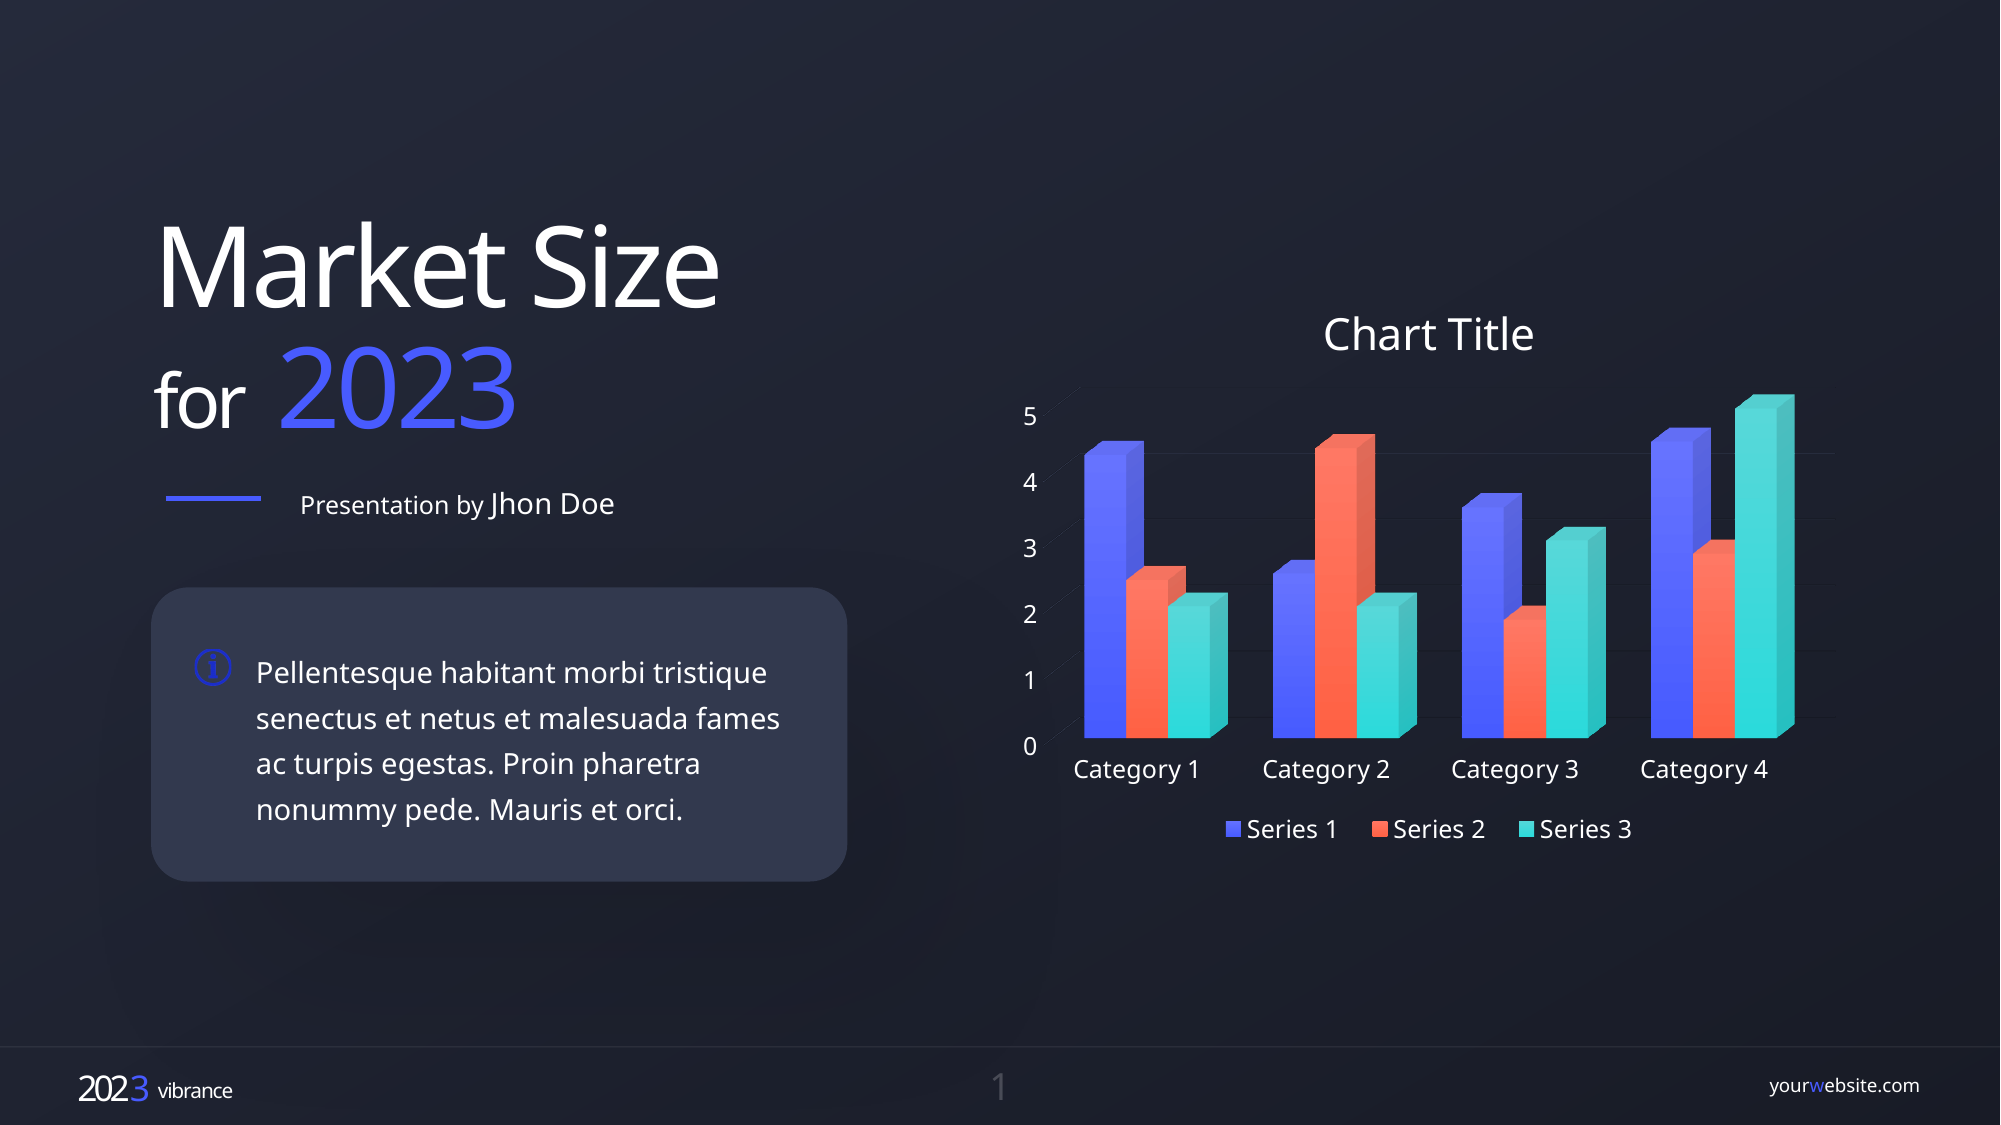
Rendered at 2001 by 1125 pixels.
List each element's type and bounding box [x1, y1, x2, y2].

text_box [138, 202, 818, 526]
text_box [151, 587, 848, 882]
chart [990, 270, 1868, 855]
